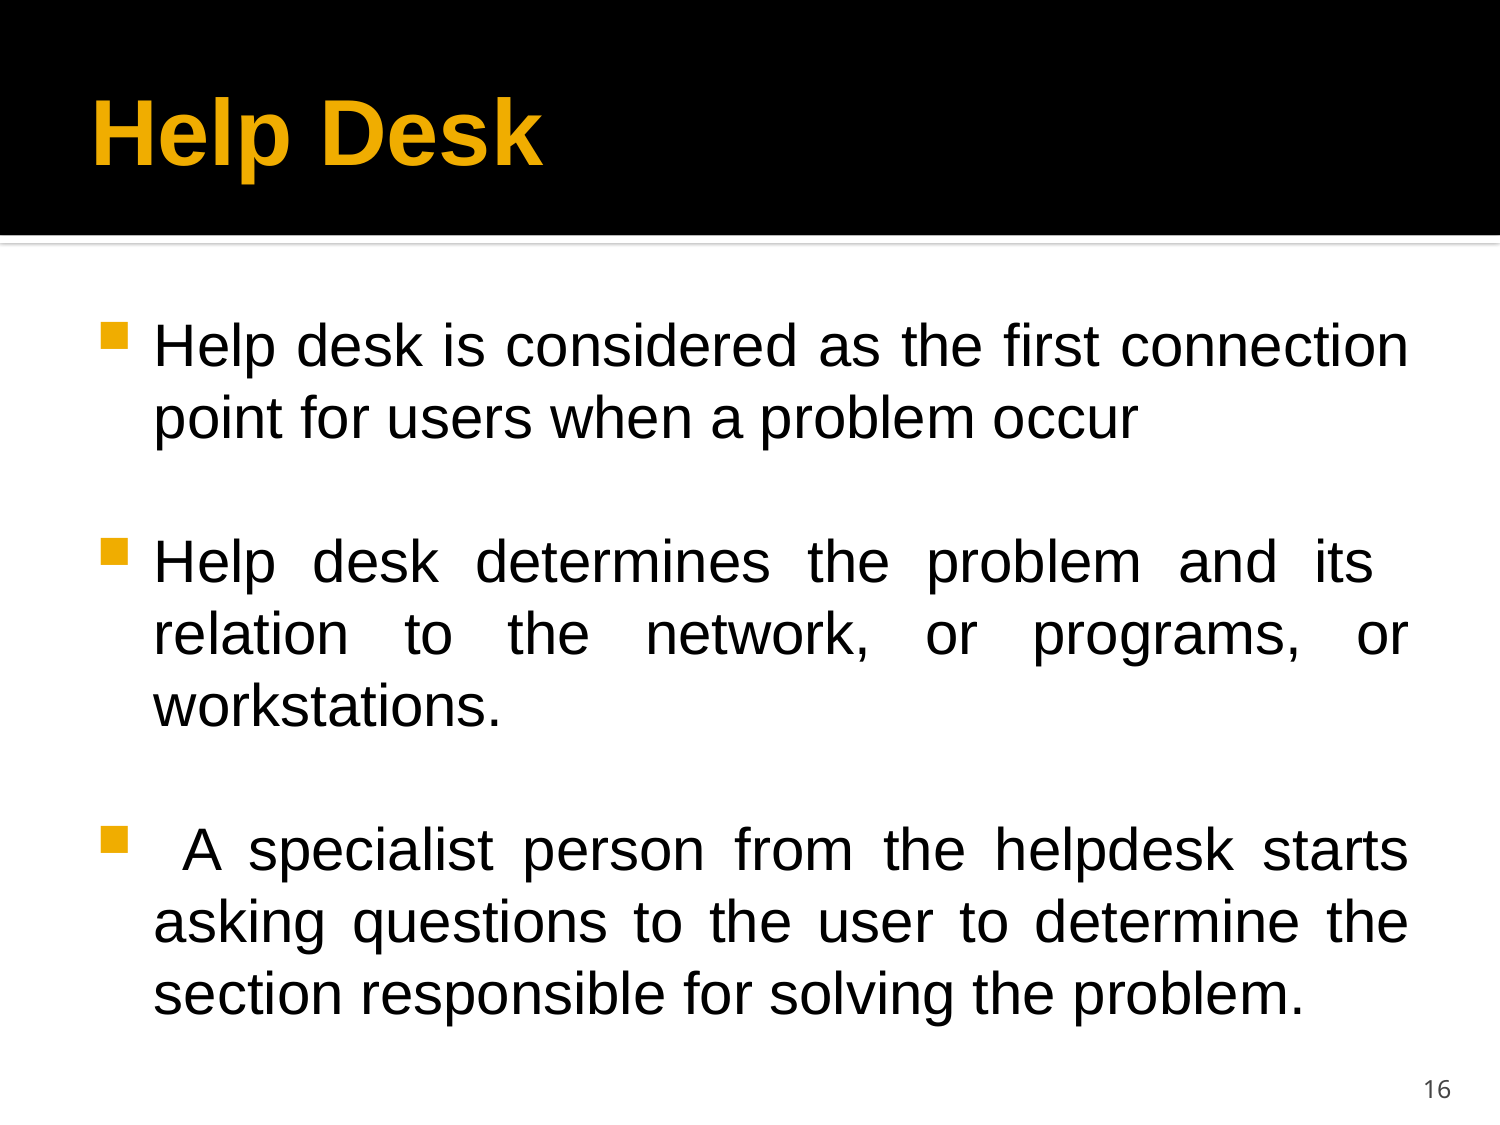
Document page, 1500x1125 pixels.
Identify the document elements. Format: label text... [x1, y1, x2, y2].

slide_number 16 [1345, 1062, 1467, 1108]
title Help Desk [75, 25, 1425, 231]
list Help desk is considered as the first connection point for users when a problem occur Help desk determines the problem and its relation to the network, or programs, or workstations. A specialist person from the helpdesk starts asking questions to the user to determine the section responsible for solving the problem. [75, 291, 1425, 1050]
